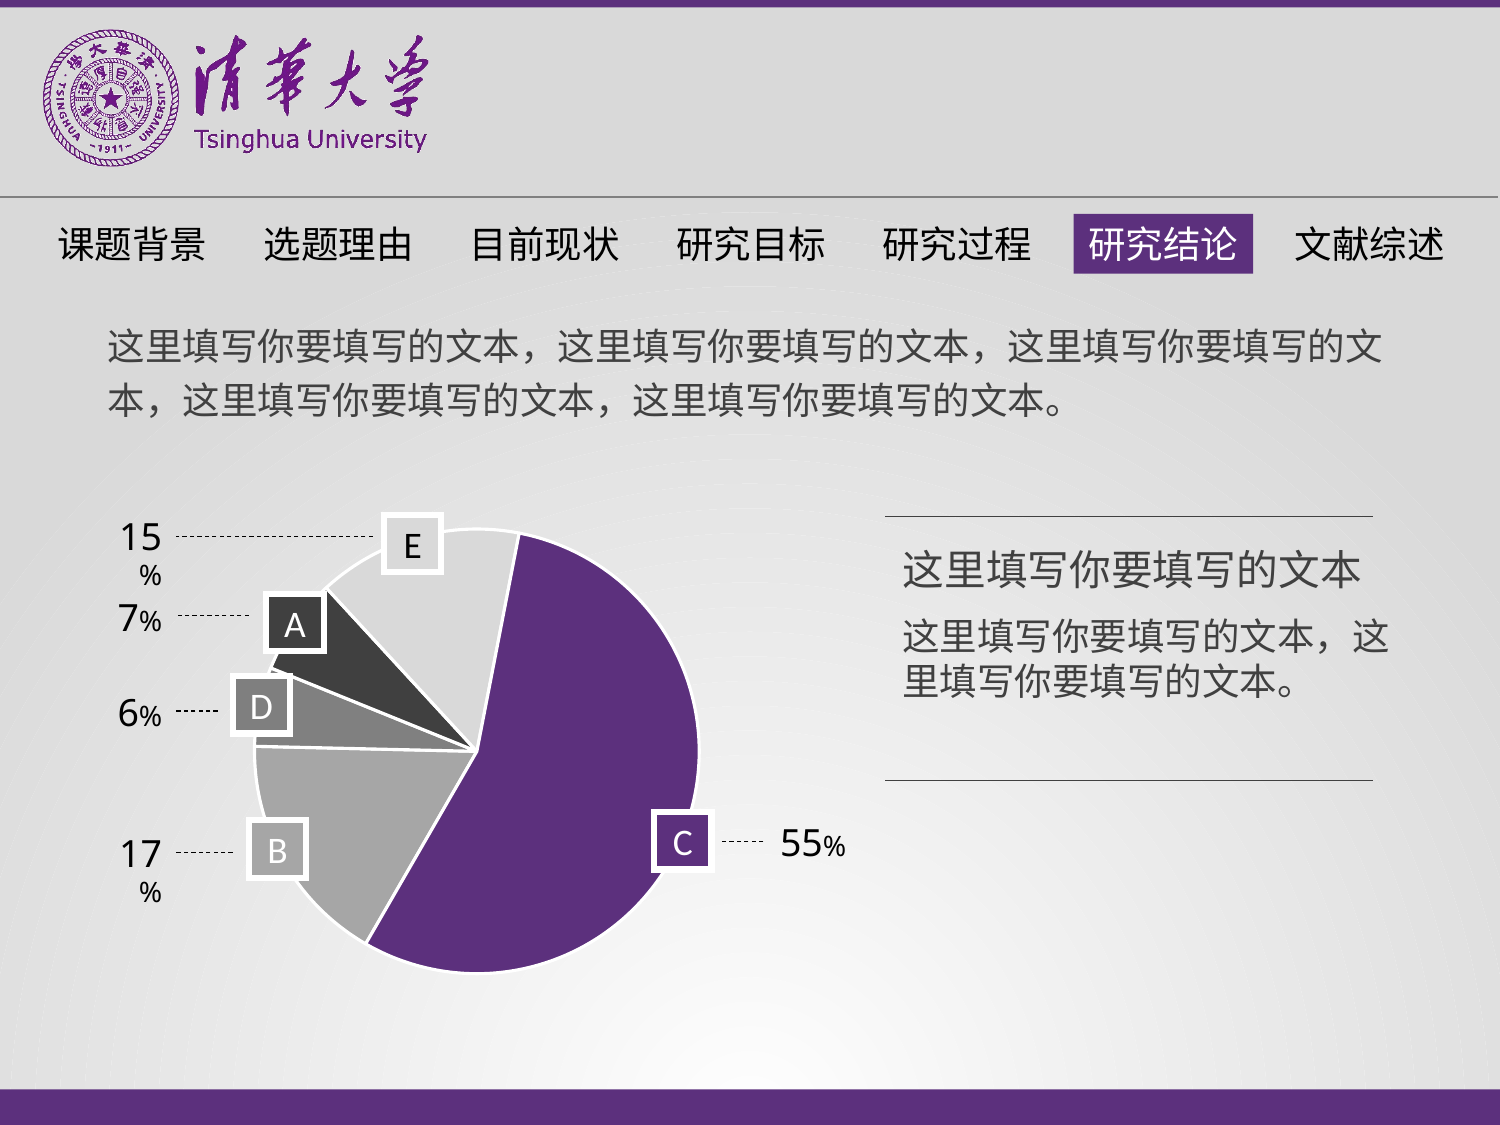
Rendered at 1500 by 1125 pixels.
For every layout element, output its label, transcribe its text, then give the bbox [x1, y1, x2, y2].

text_box 课题背景 [42, 213, 223, 274]
text_box 文献综述 [1279, 213, 1460, 274]
text_box 目前现状 [454, 213, 635, 274]
text_box [0, 1088, 1500, 1125]
text_box 研究结论 [1073, 213, 1254, 274]
text_box 选题理由 [248, 213, 429, 274]
text_box 研究过程 [867, 213, 1047, 274]
text_box [471, 0, 1500, 8]
text_box 这里填写你要填写的文本 这里填写你要填写的文本，这里填写你要填写的文本。 [915, 536, 1410, 711]
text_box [90, 462, 915, 1053]
picture [0, 0, 471, 196]
text_box 研究目标 [661, 213, 841, 274]
text_box 这里填写你要填写的文本，这里填写你要填写的文本，这里填写你要填写的文本，这里填写你要填写的文本，这里填写你要填写的文本。 [93, 306, 1412, 430]
